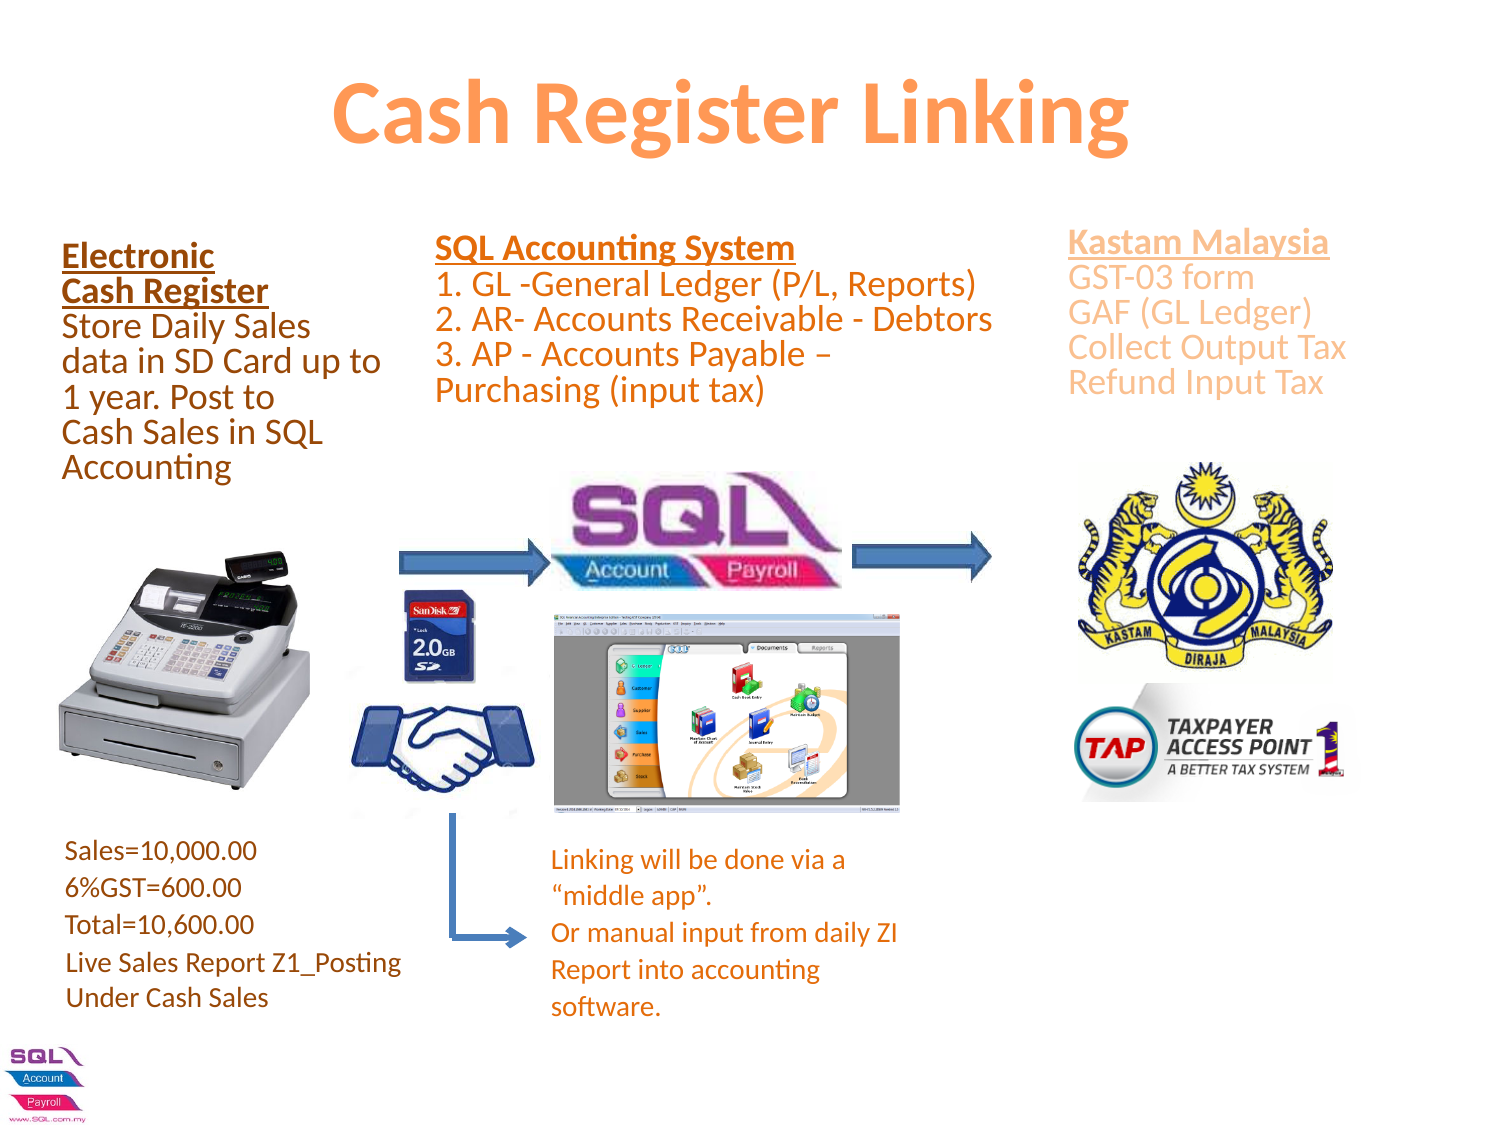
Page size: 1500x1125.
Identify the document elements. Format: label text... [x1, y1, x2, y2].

text_box Linking will be done via a “middle app”. Or manual input from daily ZI Report into accounting software. [550, 838, 900, 1038]
picture [852, 531, 993, 583]
text_box Sales=10,000.00 6%GST=600.00 Total=10,600.00 [64, 829, 431, 936]
text_box Electronic Cash Register Store Daily Sales data in SD Card up to 1 year. Post to Cash Sales in SQL Accounting [61, 241, 407, 500]
text_box Live Sales Report Z1_Posting Under Cash Sales [52, 936, 443, 1020]
picture [0, 1044, 91, 1125]
picture [25, 511, 551, 830]
picture [1060, 462, 1365, 802]
picture [554, 614, 901, 814]
picture [399, 471, 843, 591]
text_box SQL Accounting System 1. GL -General Ledger (P/L, Reports) 2. AR- Accounts Receivable - Debtors 3. AP - Accounts Payable – Purchasing (input tax) [434, 232, 1013, 440]
text_box Kastam Malaysia GST-03 form GAF (GL Ledger) Collect Output Tax Refund Input Tax [1068, 226, 1444, 432]
text_box Cash Register Linking [173, 74, 1291, 212]
